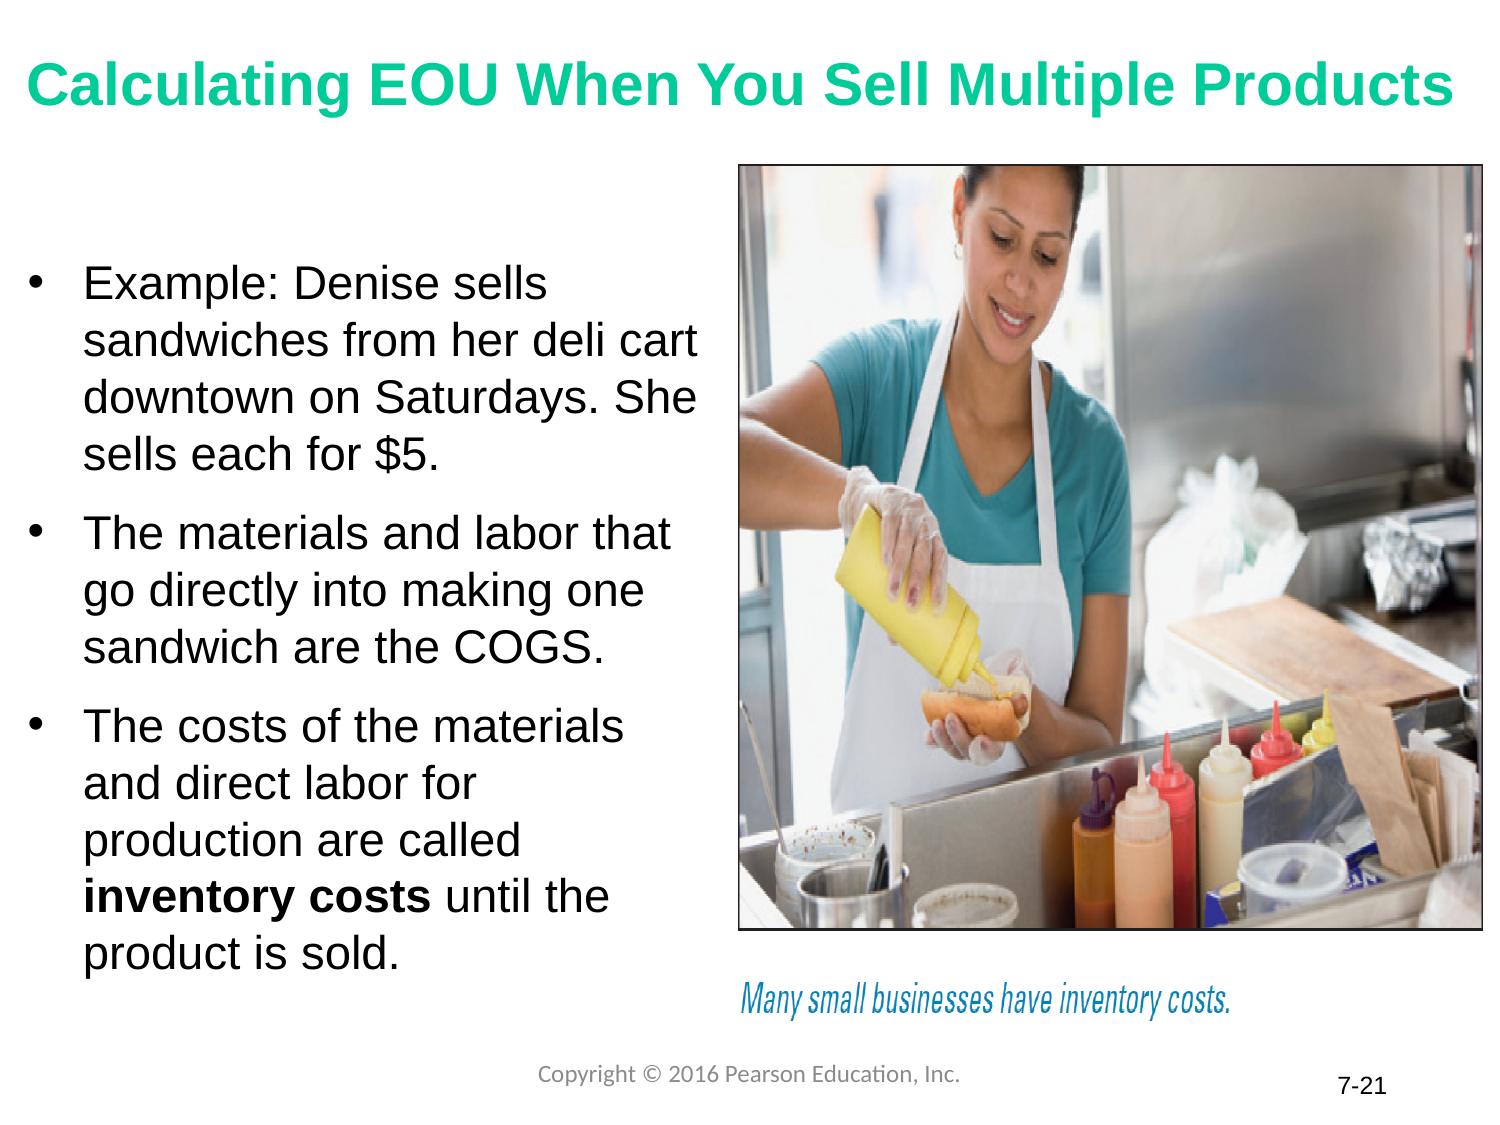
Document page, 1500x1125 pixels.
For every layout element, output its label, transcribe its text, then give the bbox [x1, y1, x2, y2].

title Calculating EOU When You Sell Multiple Products [11, 0, 1488, 175]
list Example: Denise sells sandwiches from her deli cart downtown on Saturdays. She sells each for $5. The materials and labor that go directly into making one sandwich are the COGS. The costs of the materials and direct labor for production are called inventory costs until the product is sold. [12, 245, 725, 988]
picture [736, 162, 1485, 1026]
footer Copyright © 2016 Pearson Education, Inc. [512, 1042, 988, 1103]
